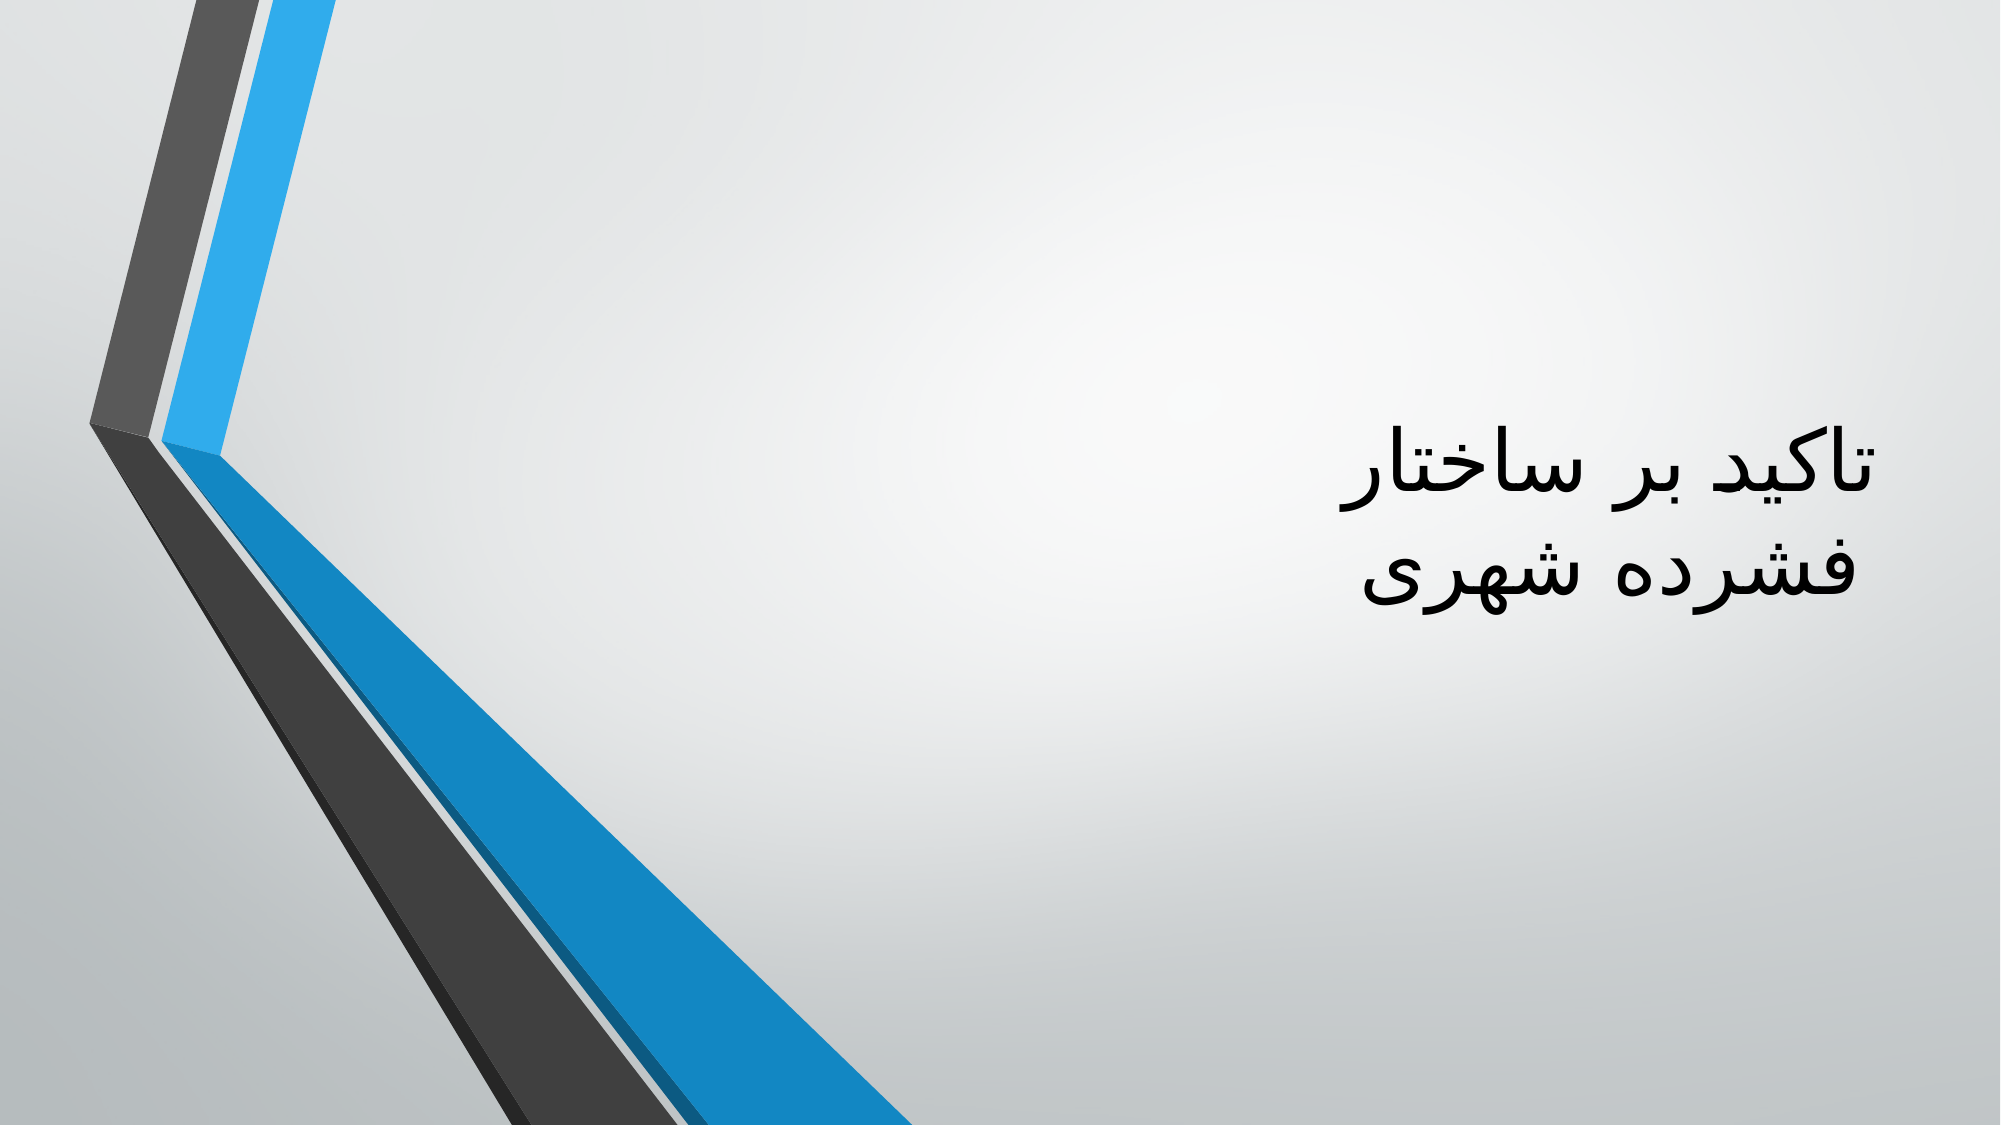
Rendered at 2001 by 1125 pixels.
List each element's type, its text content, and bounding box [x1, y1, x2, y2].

title تاکید بر ساختار فشرده شهری [1299, 335, 1922, 619]
